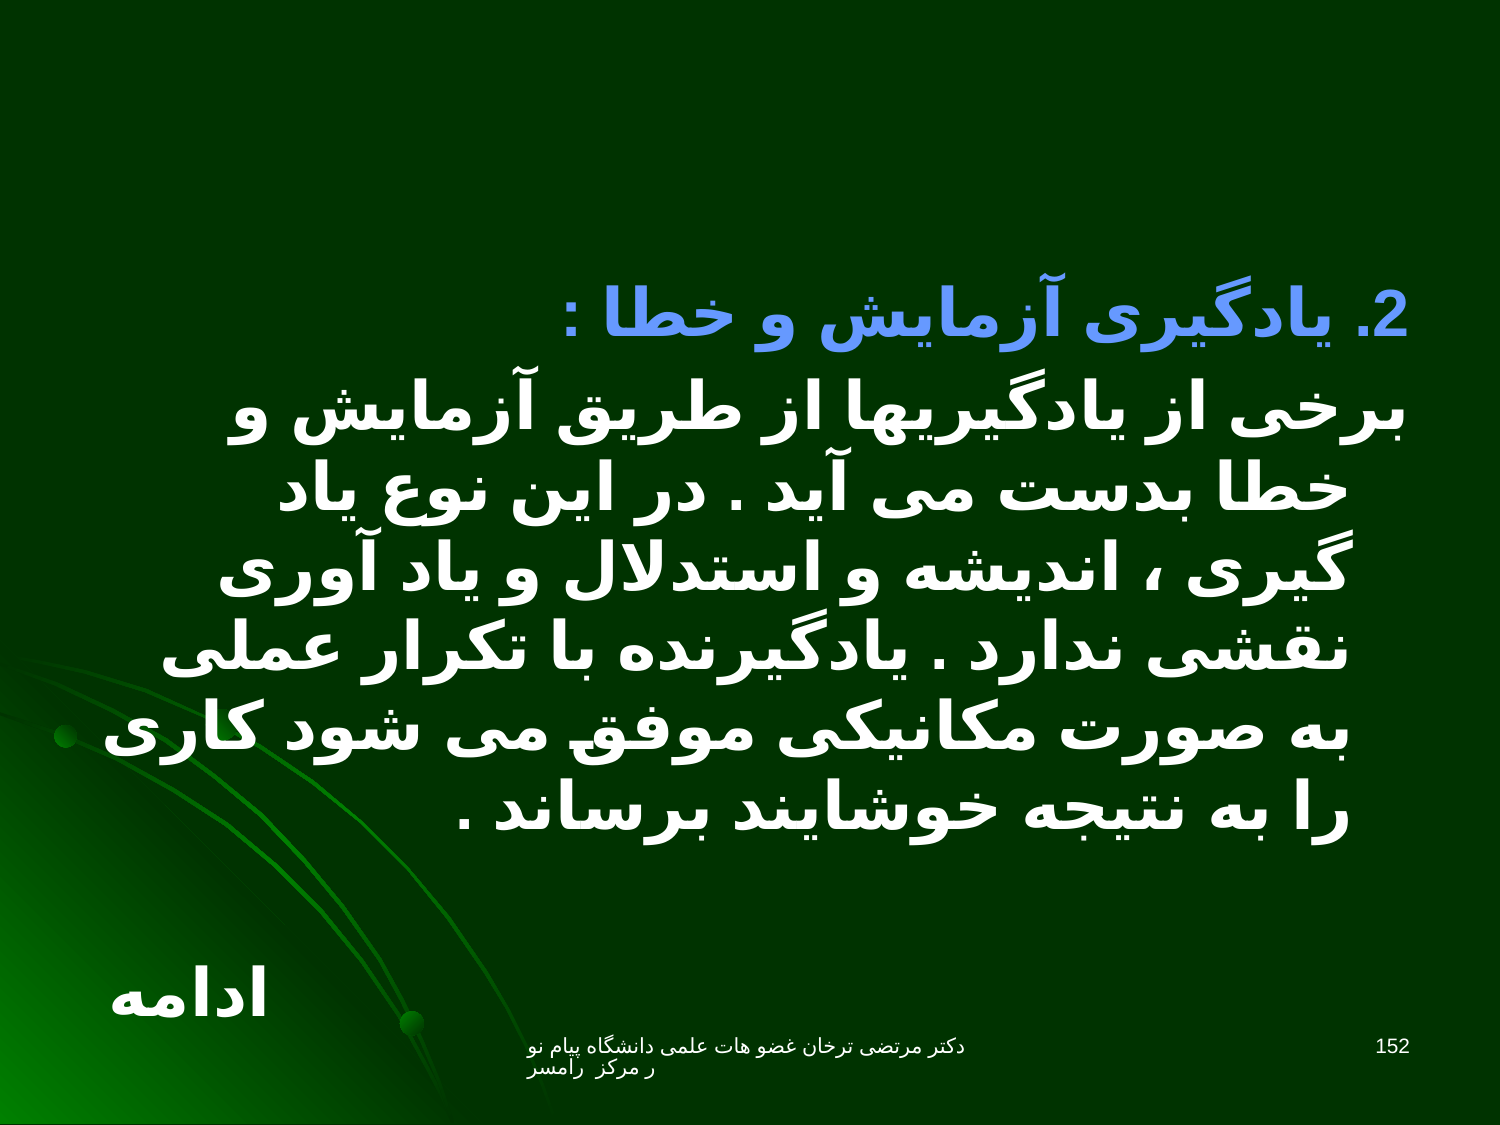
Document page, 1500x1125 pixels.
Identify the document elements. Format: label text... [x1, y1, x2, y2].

list 2. یادگیری آزمایش و خطا : برخی از یادگیریها از طریق آزمایش و خطا بدست می آید . در این نوع یاد گیری ، اندیشه و استدلال و یاد آوری نقشی ندارد . یادگیرنده با تکرار عملی به صورت مکانیکی موفق می شود کاری را به نتیجه خوشایند برساند . ادامه [74, 262, 1426, 1006]
slide_number 152 [1074, 1024, 1426, 1101]
footer دکتر مرتضی ترخان غضو هات علمی دانشگاه پیام نور مرکز رامسر [512, 1024, 988, 1101]
